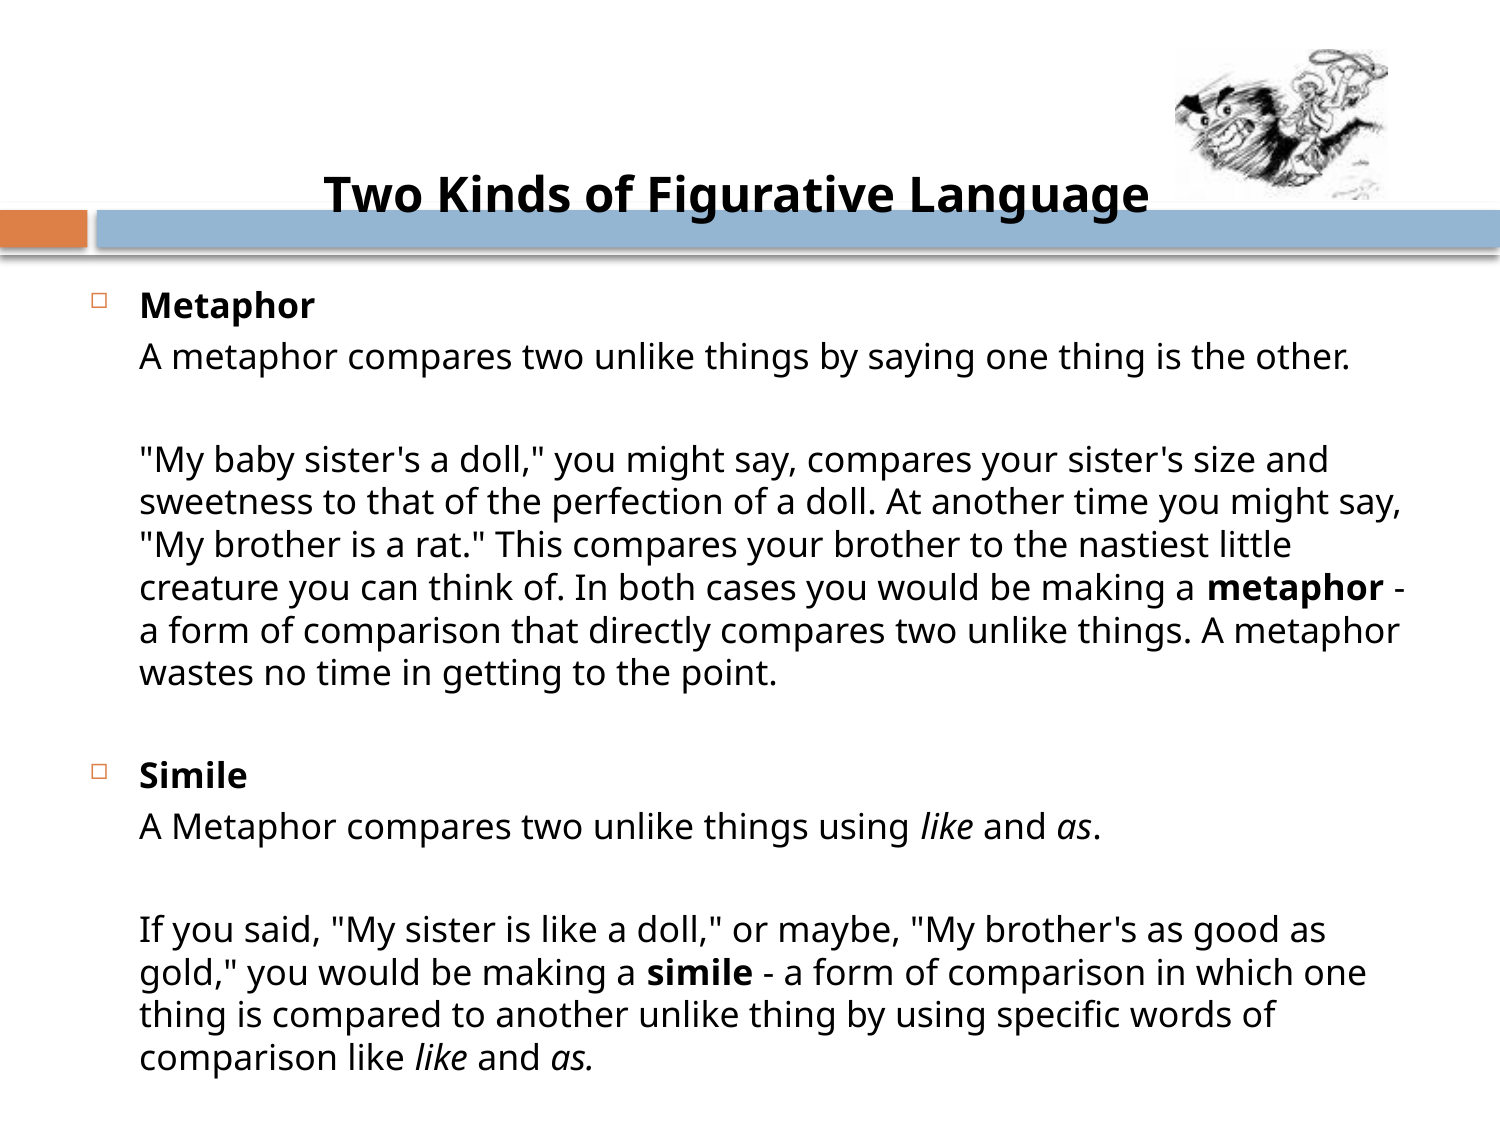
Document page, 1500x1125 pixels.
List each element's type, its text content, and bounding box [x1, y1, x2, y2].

list Two Kinds of Figurative Language Metaphor A metaphor compares two unlike things by saying one thing is the other. "My baby sister's a doll," you might say, compares your sister's size and sweetness to that of the perfection of a doll. At another time you might say, "My brother is a rat." This compares your brother to the nastiest little creature you can think of. In both cases you would be making a metaphor - a form of comparison that directly compares two unlike things. A metaphor wastes no time in getting to the point. Simile A Metaphor compares two unlike things using like and as. If you said, "My sister is like a doll," or maybe, "My brother's as good as gold," you would be making a simile - a form of comparison in which one thing is compared to another unlike thing by using specific words of comparison like like and as. [75, 37, 1425, 1088]
picture [1174, 49, 1388, 201]
